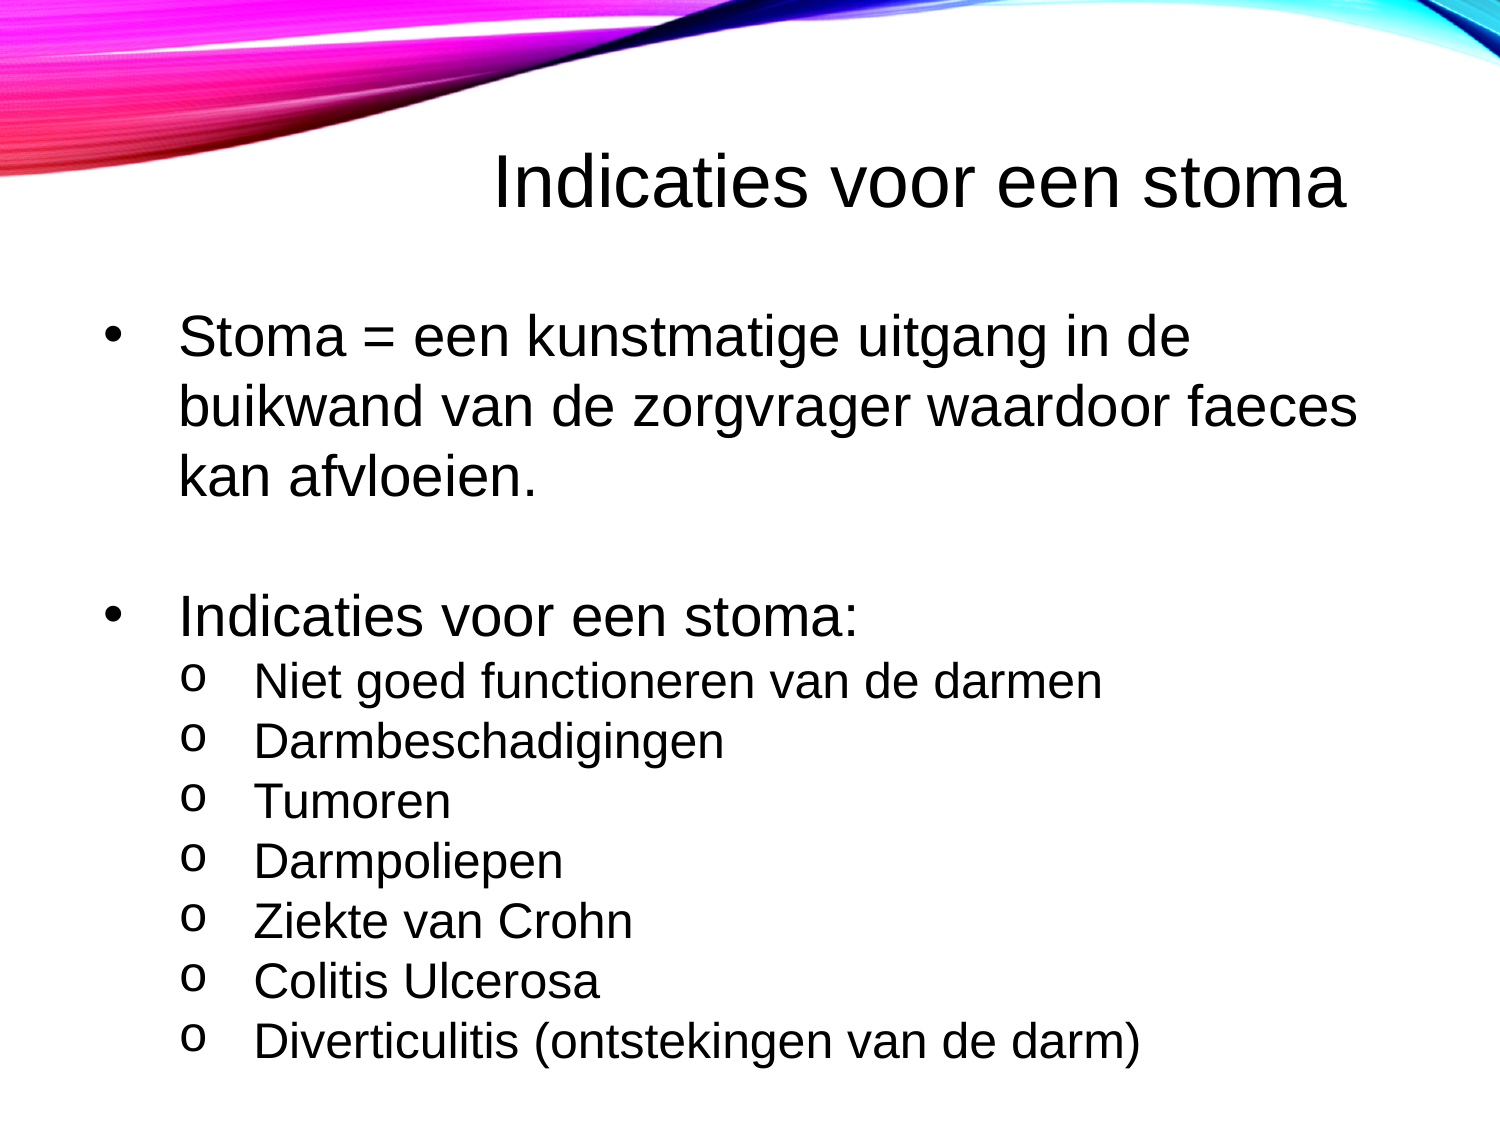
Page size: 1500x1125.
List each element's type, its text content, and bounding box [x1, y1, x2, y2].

text_box Stoma = een kunstmatige uitgang in de buikwand van de zorgvrager waardoor faeces kan afvloeien. Indicaties voor een stoma: Niet goed functioneren van de darmen Darmbeschadigingen Tumoren Darmpoliepen Ziekte van Crohn Colitis Ulcerosa Diverticulitis (ontstekingen van de darm) [88, 290, 1459, 1125]
picture [0, 0, 1500, 178]
text_box Indicaties voor een stoma [478, 125, 1500, 231]
